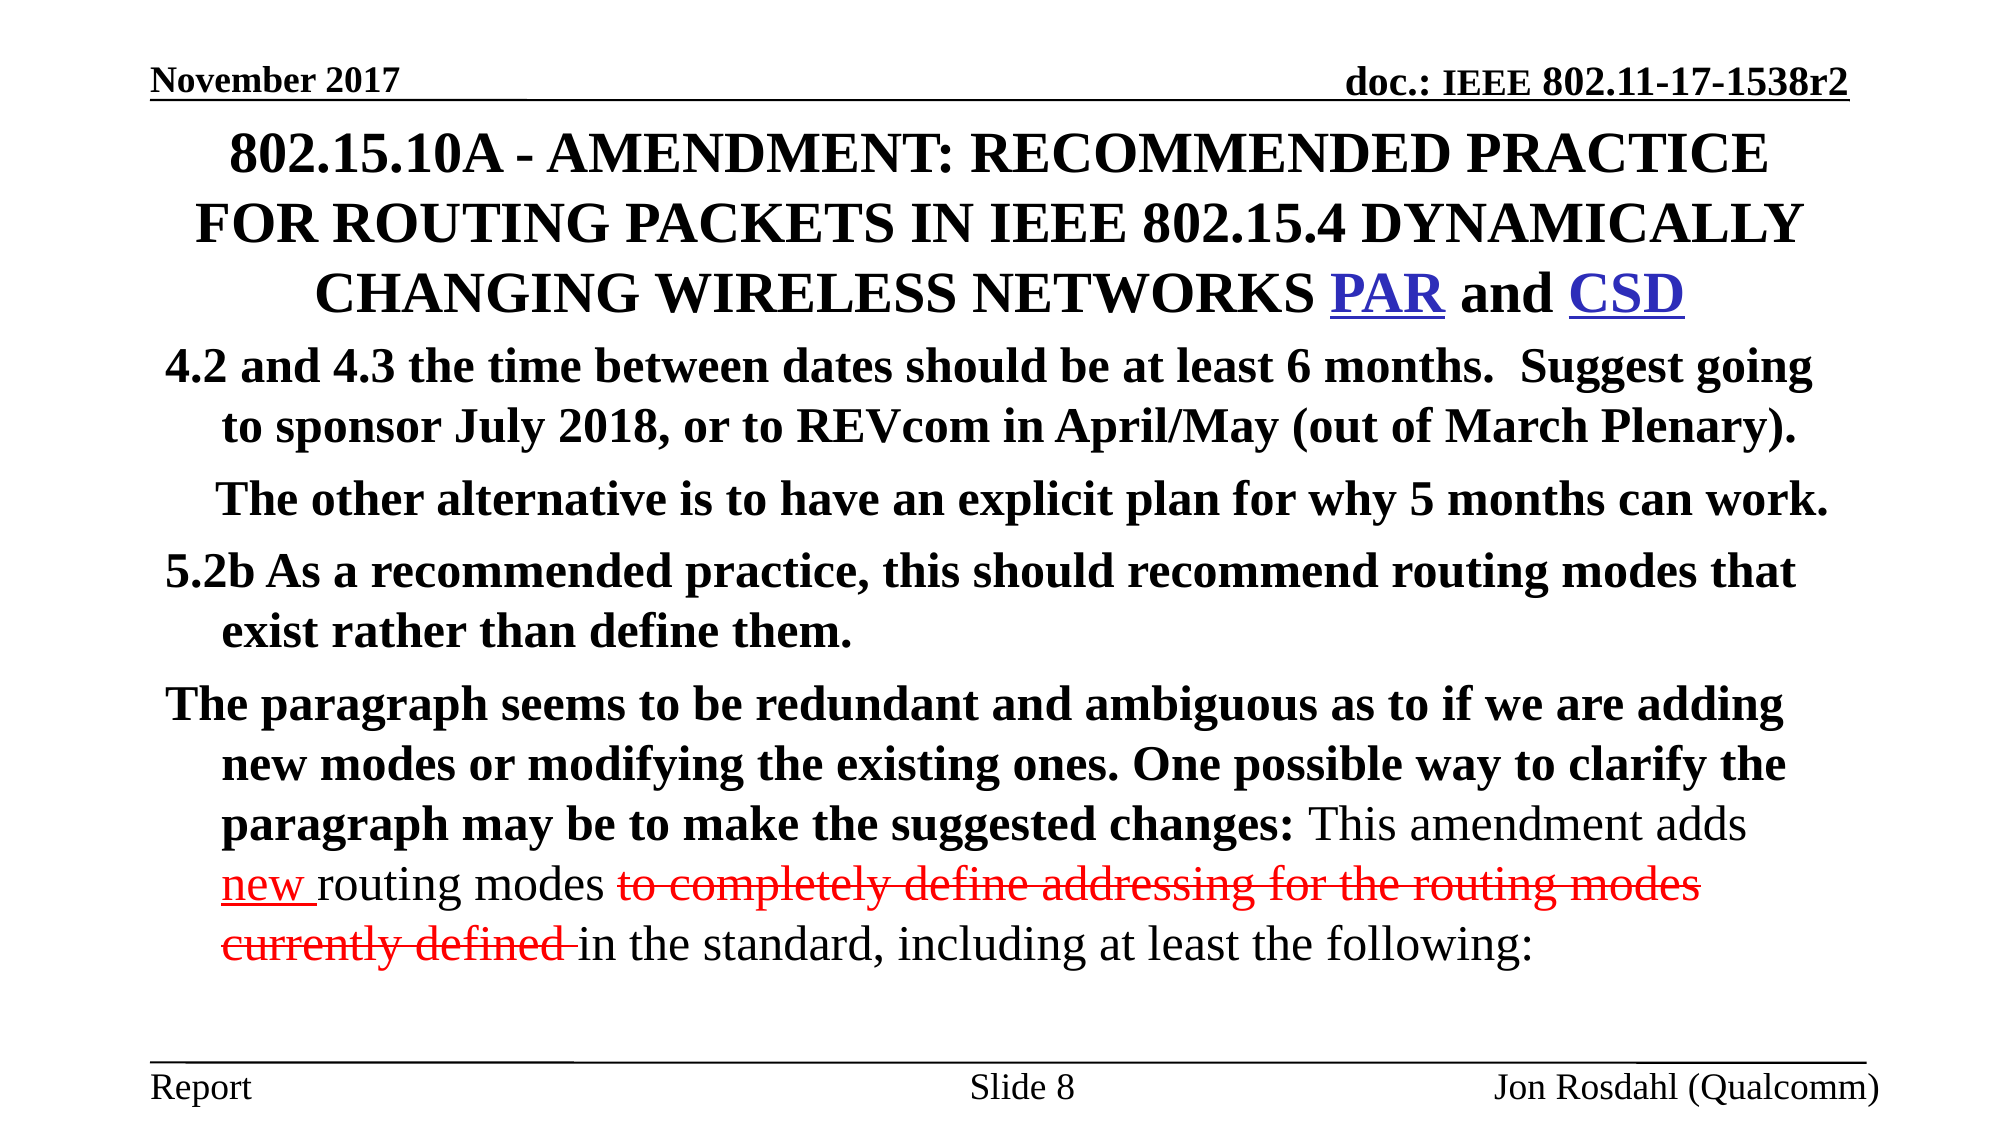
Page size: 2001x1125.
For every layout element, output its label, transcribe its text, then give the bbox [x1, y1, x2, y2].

footer Jon Rosdahl (Qualcomm) [1436, 1061, 1881, 1108]
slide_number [149, 49, 431, 100]
title 802.15.10a - Amendment: Recommended Practice for Routing Packets in IEEE 802.15.4 Dynamically Changing Wireless Networks PAR and CSD [149, 112, 1850, 324]
list 4.2 and 4.3 the time between dates should be at least 6 months. Suggest going to sponsor July 2018, or to REVcom in April/May (out of March Plenary). The other alternative is to have an explicit plan for why 5 months can work. 5.2b As a recommended practice, this should recommend routing modes that exist rather than define them. The paragraph seems to be redundant and ambiguous as to if we are adding new modes or modifying the existing ones. One possible way to clarify the paragraph may be to make the suggested changes: This amendment adds new routing modes to completely define addressing for the routing modes currently defined in the standard, including at least the following: [149, 324, 1850, 1000]
slide_number Slide 8 [950, 1061, 1095, 1125]
